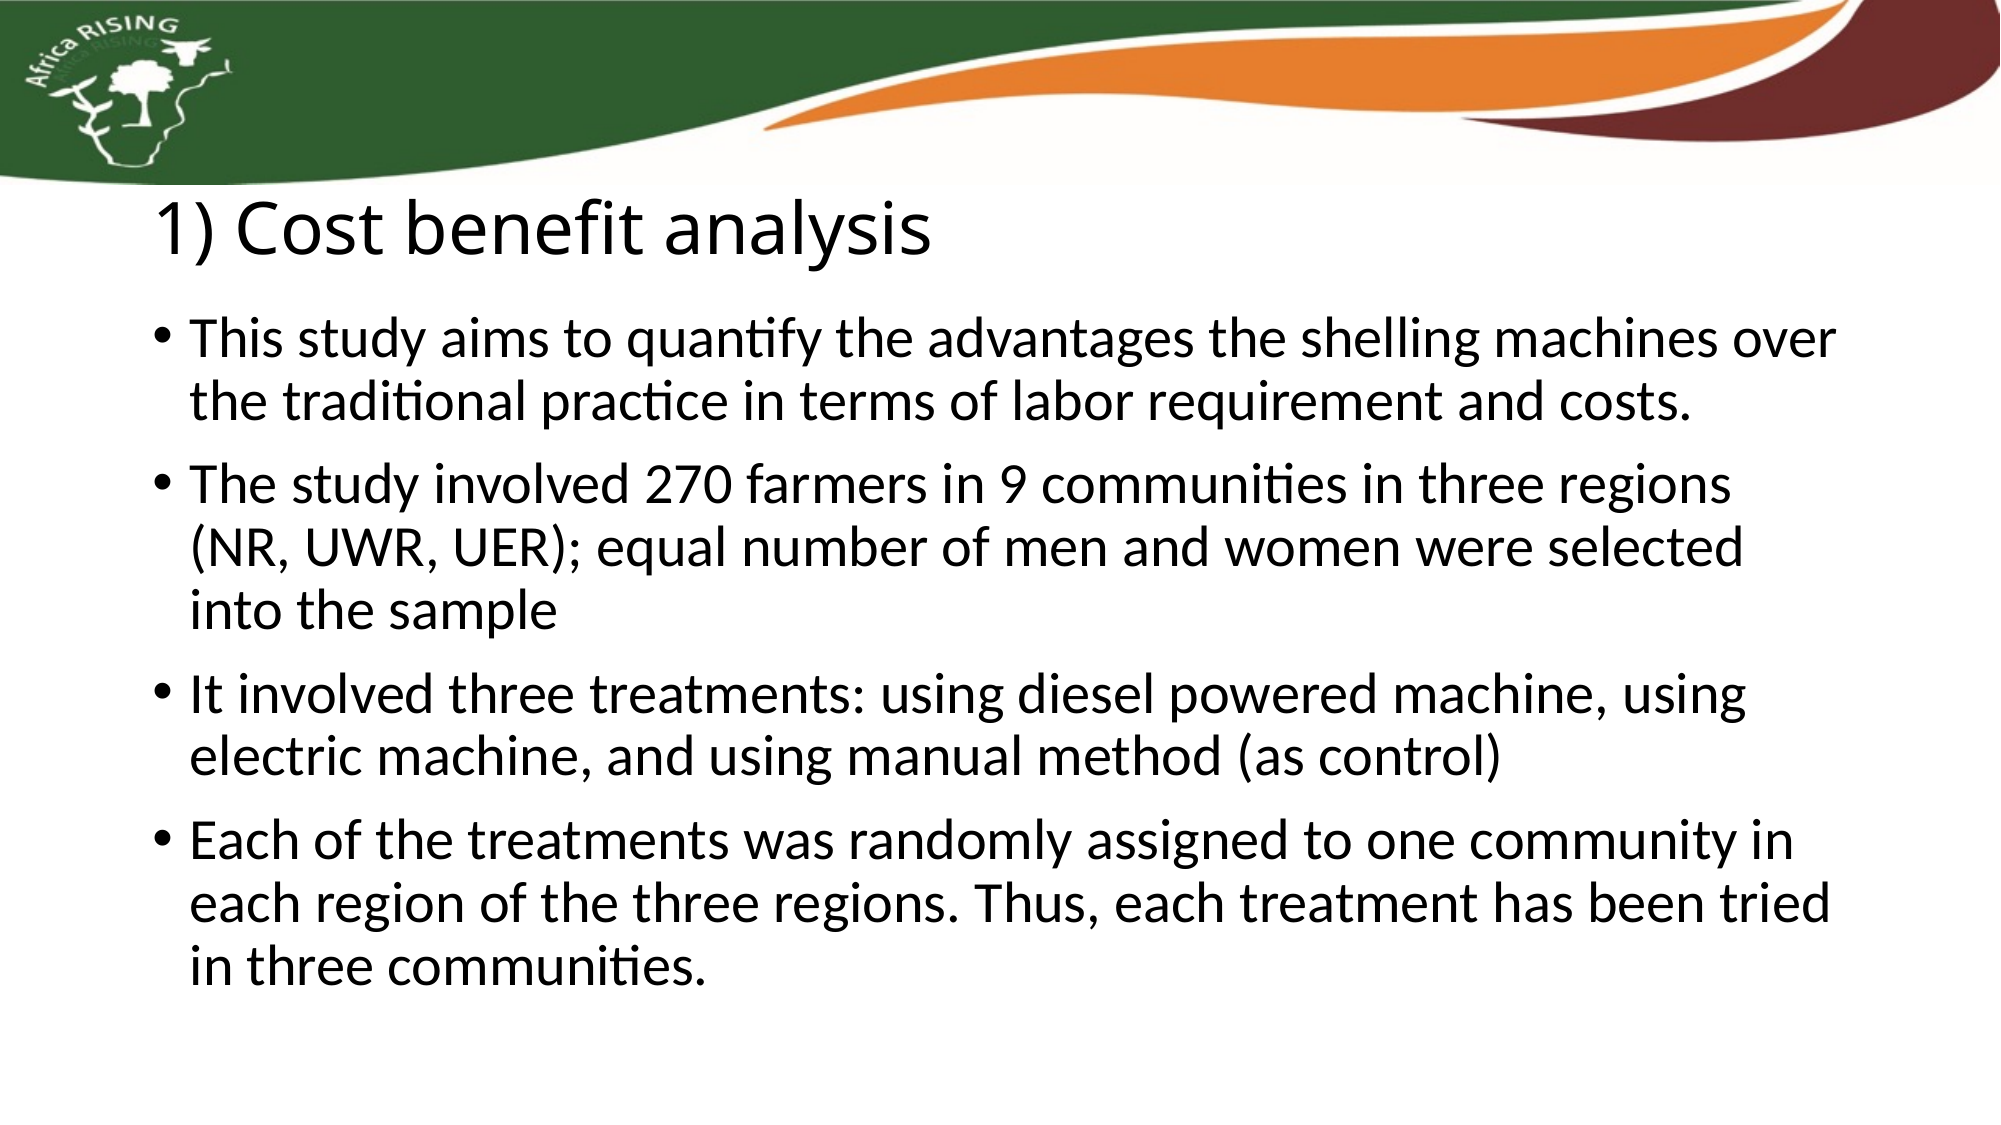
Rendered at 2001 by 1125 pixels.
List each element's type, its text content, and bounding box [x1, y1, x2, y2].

list This study aims to quantify the advantages the shelling machines over the traditional practice in terms of labor requirement and costs. The study involved 270 farmers in 9 communities in three regions (NR, UWR, UER); equal number of men and women were selected into the sample It involved three treatments: using diesel powered machine, using electric machine, and using manual method (as control) Each of the treatments was randomly assigned to one community in each region of the three regions. Thus, each treatment has been tried in three communities. [137, 299, 1863, 1014]
picture [0, 0, 2000, 185]
title 1) Cost benefit analysis [137, 185, 1863, 278]
